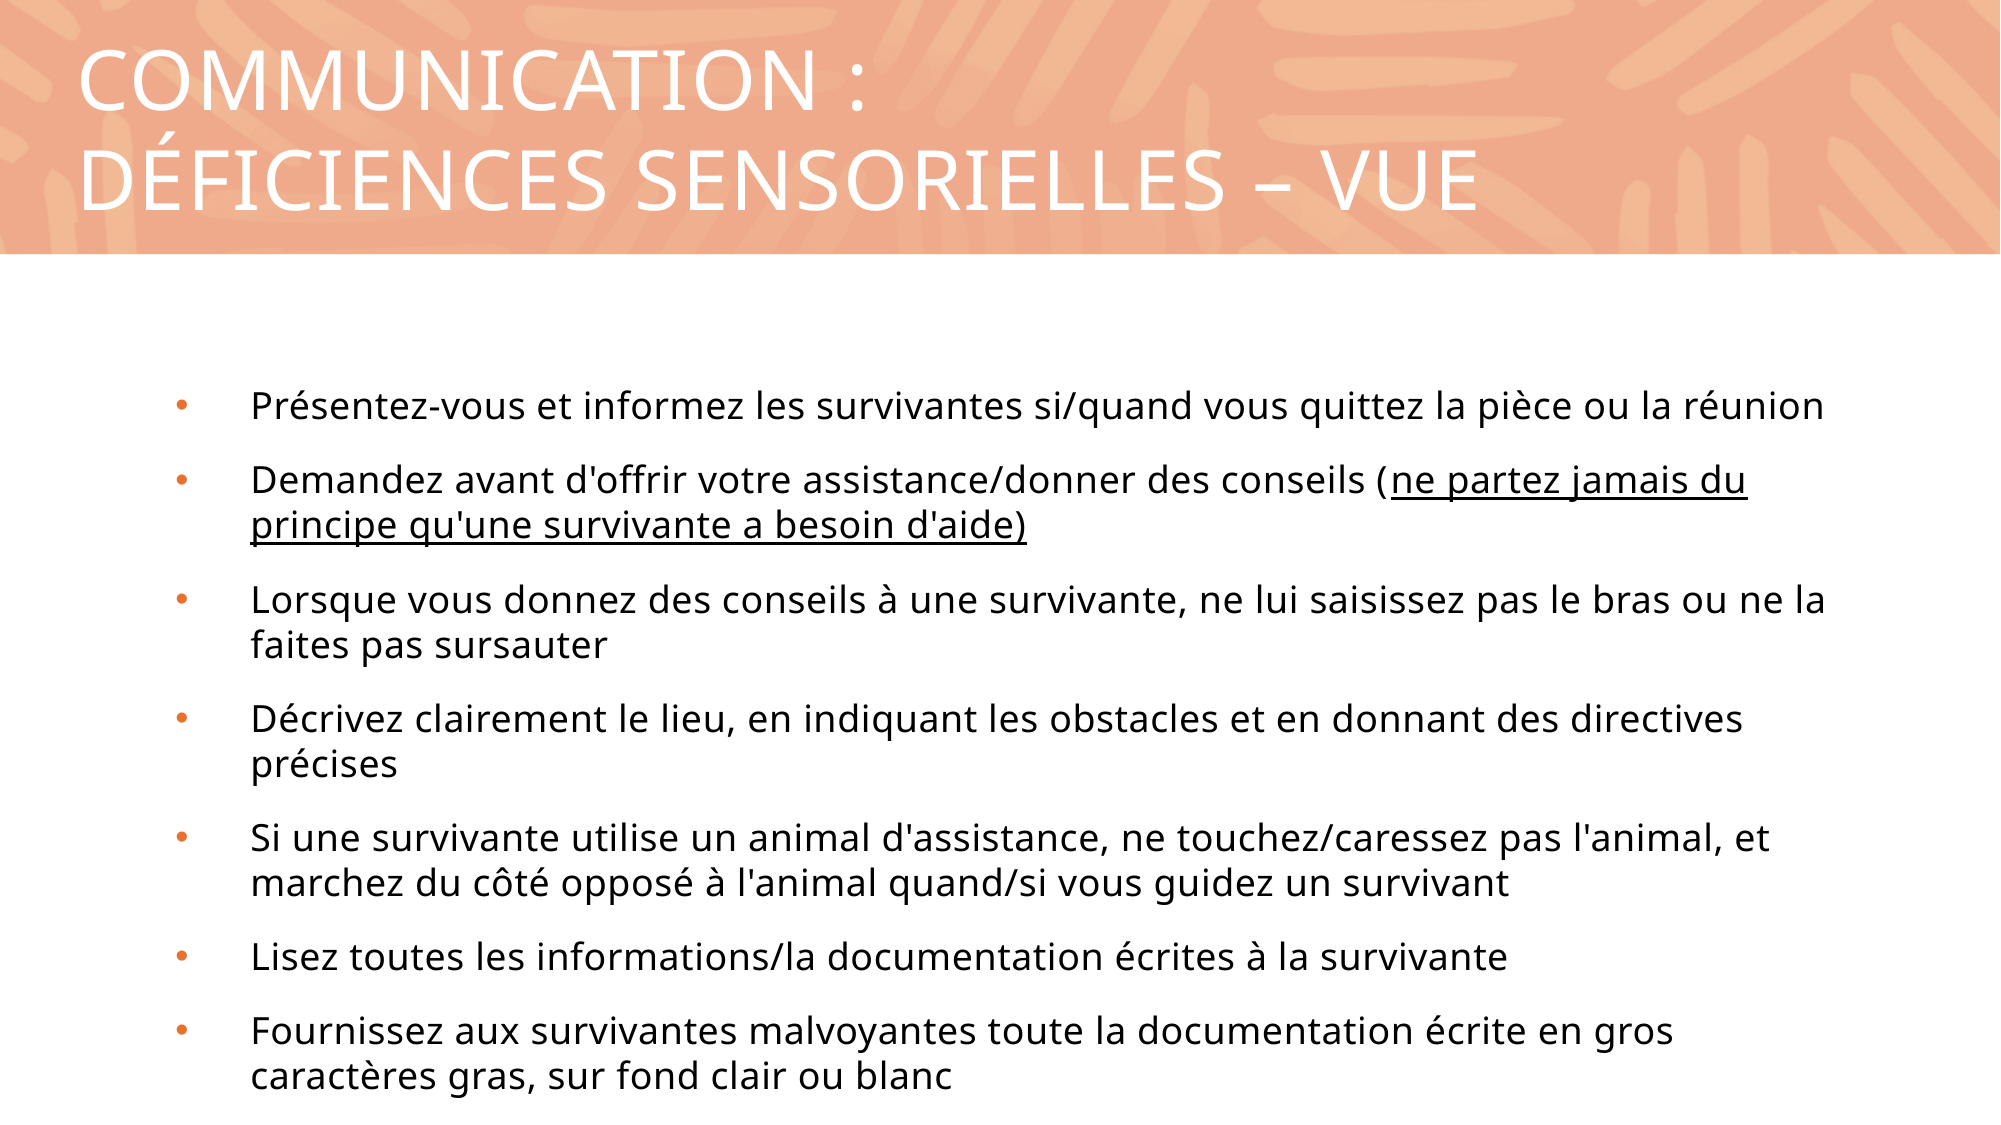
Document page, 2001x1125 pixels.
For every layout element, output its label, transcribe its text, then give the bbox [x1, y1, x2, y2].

text_box Présentez-vous et informez les survivantes si/quand vous quittez la pièce ou la réunion Demandez avant d'offrir votre assistance/donner des conseils (ne partez jamais du principe qu'une survivante a besoin d'aide) Lorsque vous donnez des conseils à une survivante, ne lui saisissez pas le bras ou ne la faites pas sursauter Décrivez clairement le lieu, en indiquant les obstacles et en donnant des directives précises Si une survivante utilise un animal d'assistance, ne touchez/caressez pas l'animal, et marchez du côté opposé à l'animal quand/si vous guidez un survivant Lisez toutes les informations/la documentation écrites à la survivante Fournissez aux survivantes malvoyantes toute la documentation écrite en gros caractères gras, sur fond clair ou blanc [167, 375, 1858, 1035]
picture [0, 0, 2000, 1125]
text_box Communication : Déficiences sensorielles – Vue [61, 33, 1938, 220]
